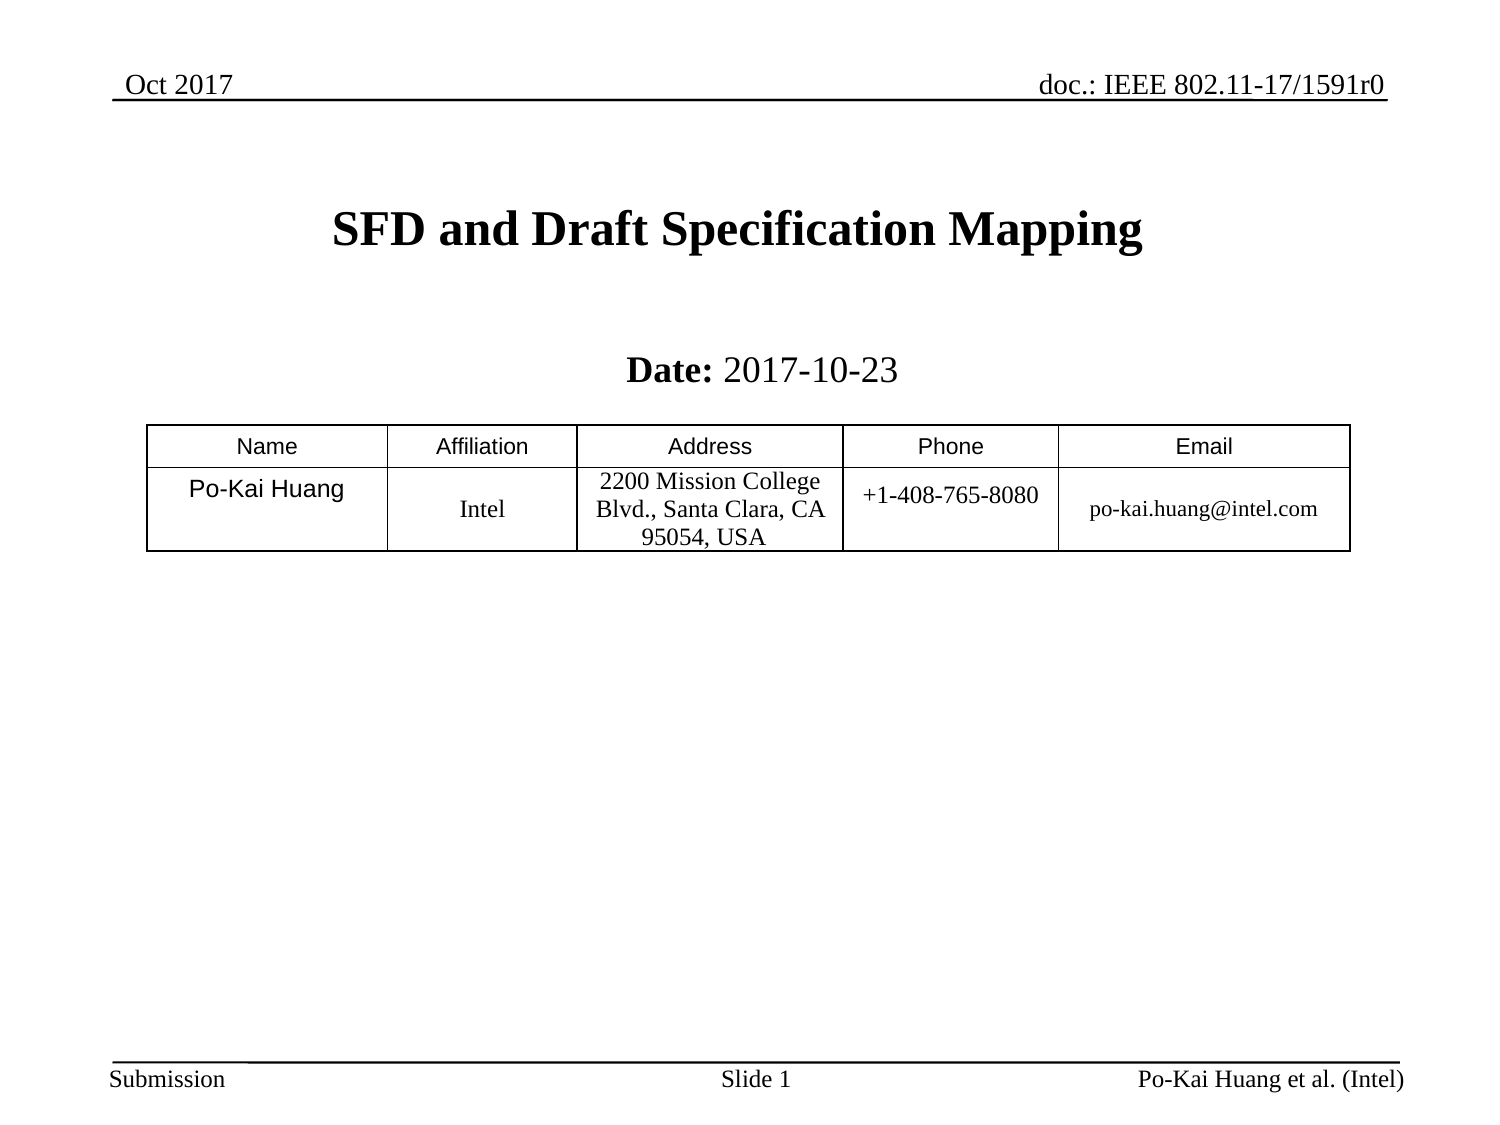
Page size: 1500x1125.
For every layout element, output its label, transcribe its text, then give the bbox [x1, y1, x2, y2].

table_cell Intel [388, 468, 576, 550]
table_header Email [1059, 426, 1349, 467]
table_header Phone [844, 426, 1058, 467]
title SFD and Draft Specification Mapping [37, 137, 1438, 313]
table_header Address [578, 426, 842, 467]
list Date: 2017-10-23 [437, 337, 1088, 401]
text_box [87, 412, 1350, 500]
footer Po-Kai Huang et al. (Intel) [1134, 1062, 1405, 1093]
table_cell po-kai.huang@intel.com [1059, 468, 1349, 550]
slide_number Slide 1 [712, 1062, 800, 1093]
table_cell Po-Kai Huang [148, 468, 387, 550]
table_cell 2200 Mission College Blvd., Santa Clara, CA 95054, USA [578, 468, 842, 550]
table_header Affiliation [388, 426, 576, 467]
table_cell +1-408-765-8080 [844, 468, 1058, 550]
table_header Name [148, 426, 387, 467]
